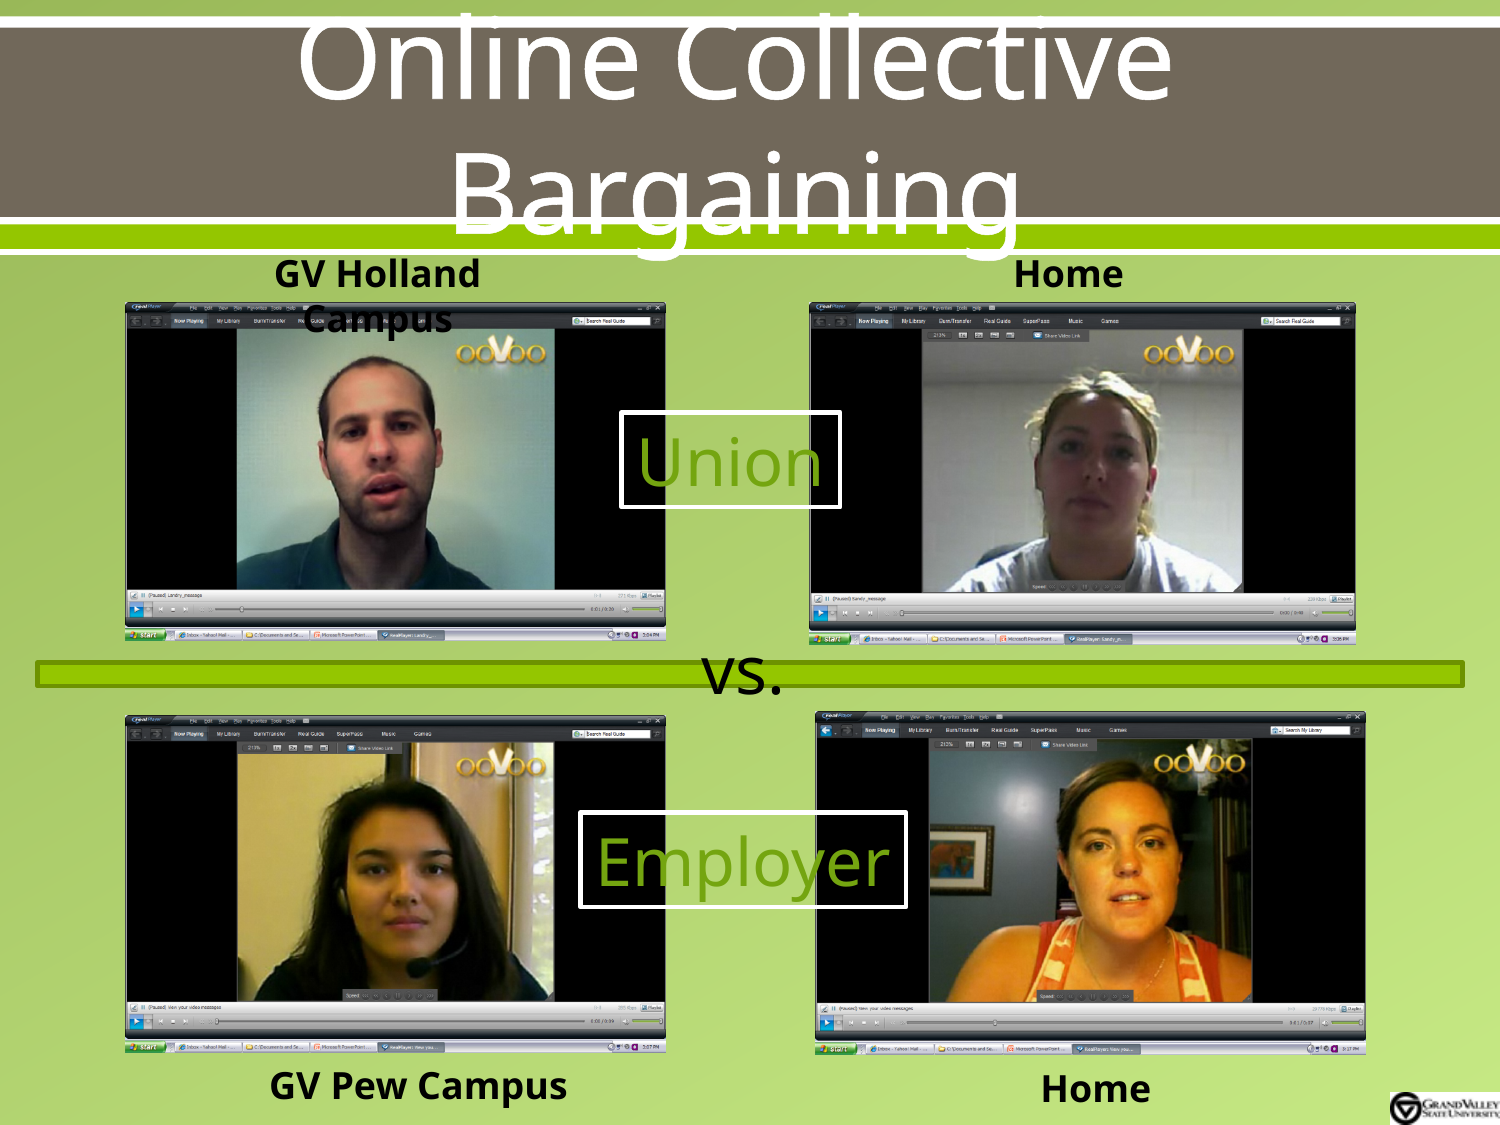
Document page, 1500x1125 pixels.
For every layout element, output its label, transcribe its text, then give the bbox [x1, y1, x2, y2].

picture [815, 711, 1366, 1056]
title Online Collective Bargaining [75, 29, 1425, 213]
text_box Home [914, 1065, 1278, 1118]
text_box [800, 660, 1465, 688]
text_box Union [674, 412, 804, 508]
text_box Home [887, 242, 1250, 299]
picture [1390, 1091, 1500, 1125]
text_box GV Pew Campus [237, 1064, 600, 1115]
text_box [35, 660, 686, 688]
text_box vs. [686, 620, 800, 716]
text_box Employer [674, 812, 810, 908]
text_box GV Holland Campus [196, 242, 559, 299]
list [808, 302, 1356, 645]
picture [124, 302, 666, 641]
picture [124, 715, 666, 1054]
